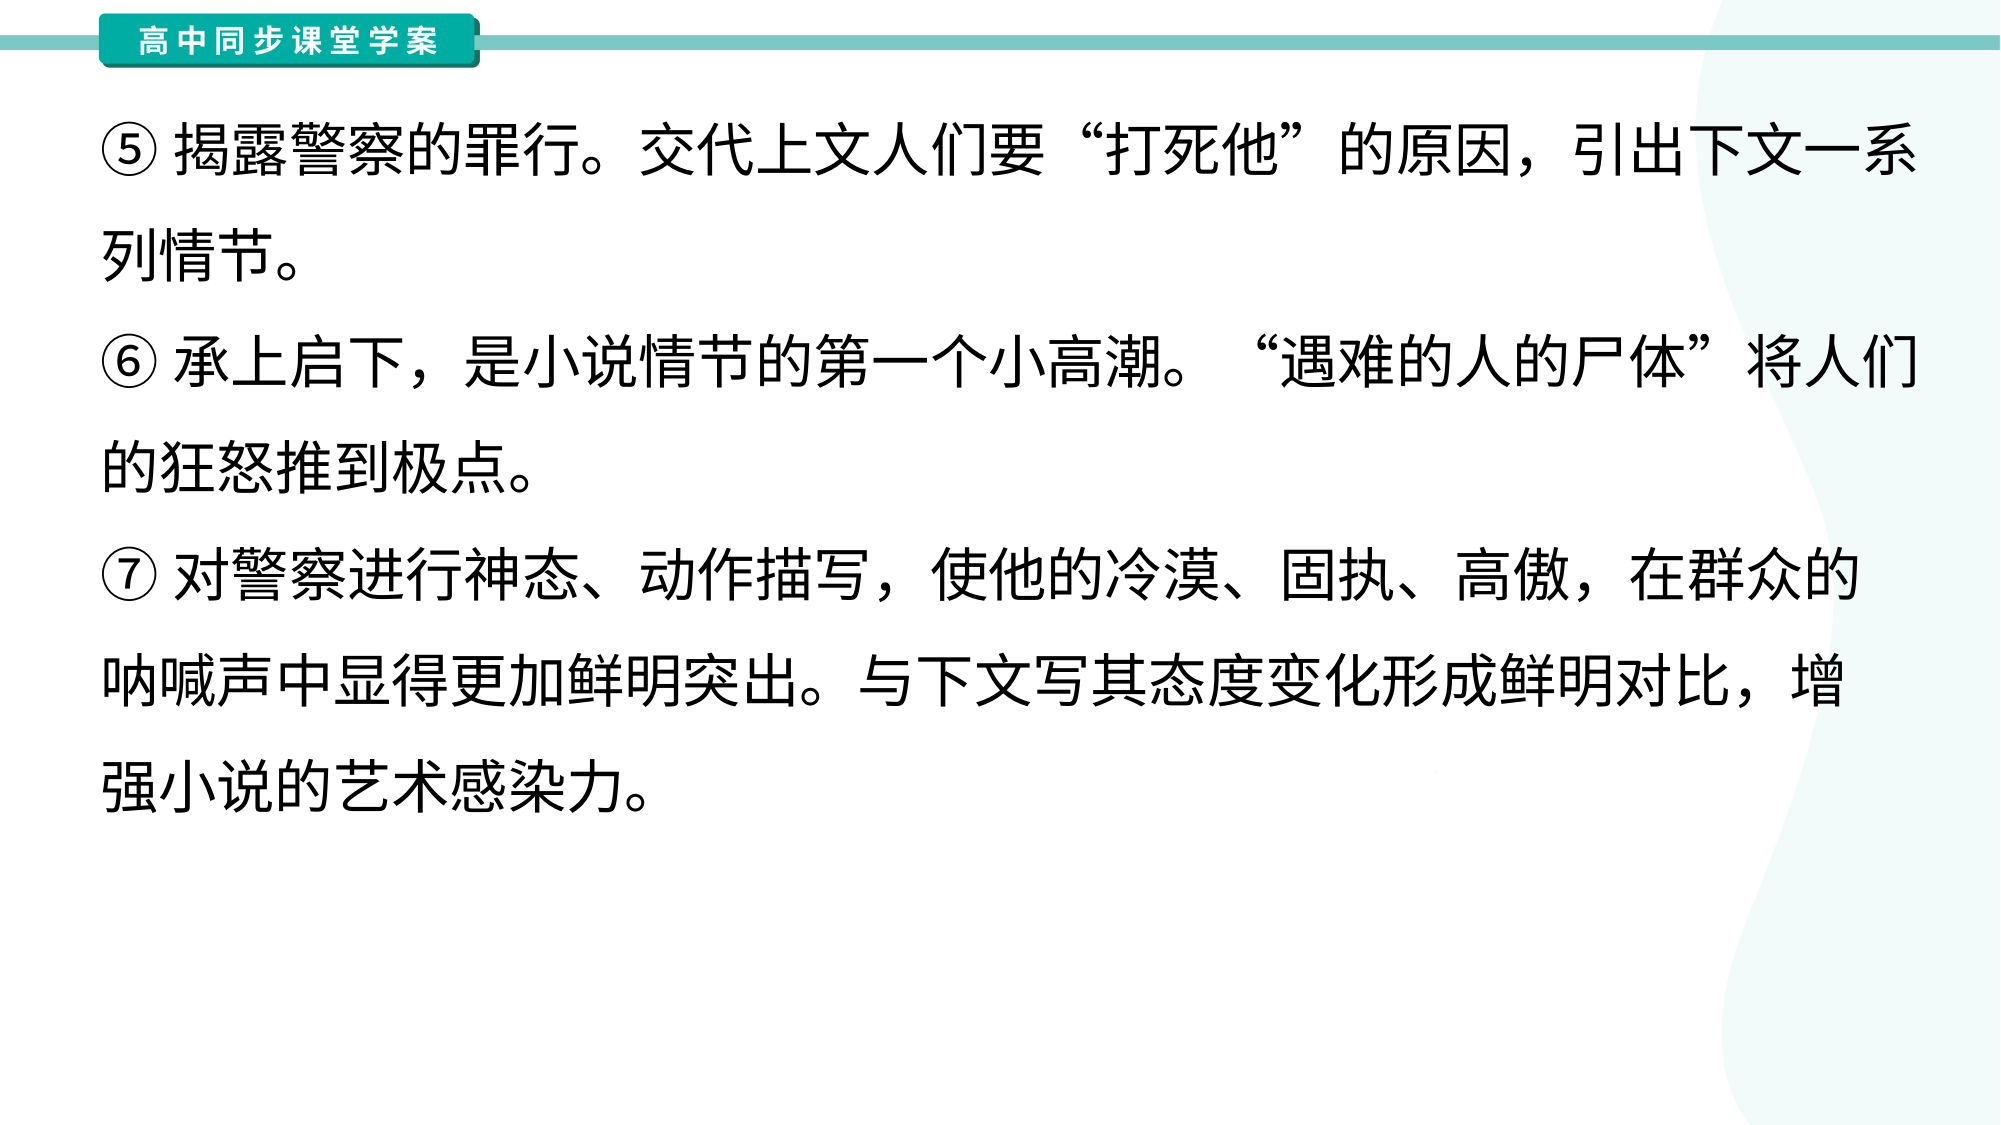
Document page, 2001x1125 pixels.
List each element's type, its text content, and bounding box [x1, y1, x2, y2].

text_box ⑤揭露警察的罪行。交代上文人们要“打死他”的原因，引出下文一系 列情节。 ⑥承上启下，是小说情节的第一个小高潮。“遇难的人的尸体”将人们 的狂怒推到极点。 ⑦对警察进行神态、动作描写，使他的冷漠、固执、高傲，在群众的 呐喊声中显得更加鲜明突出。与下文写其态度变化形成鲜明对比，增 强小说的艺术感染力。 [100, 76, 1899, 821]
picture [0, 0, 2000, 1125]
